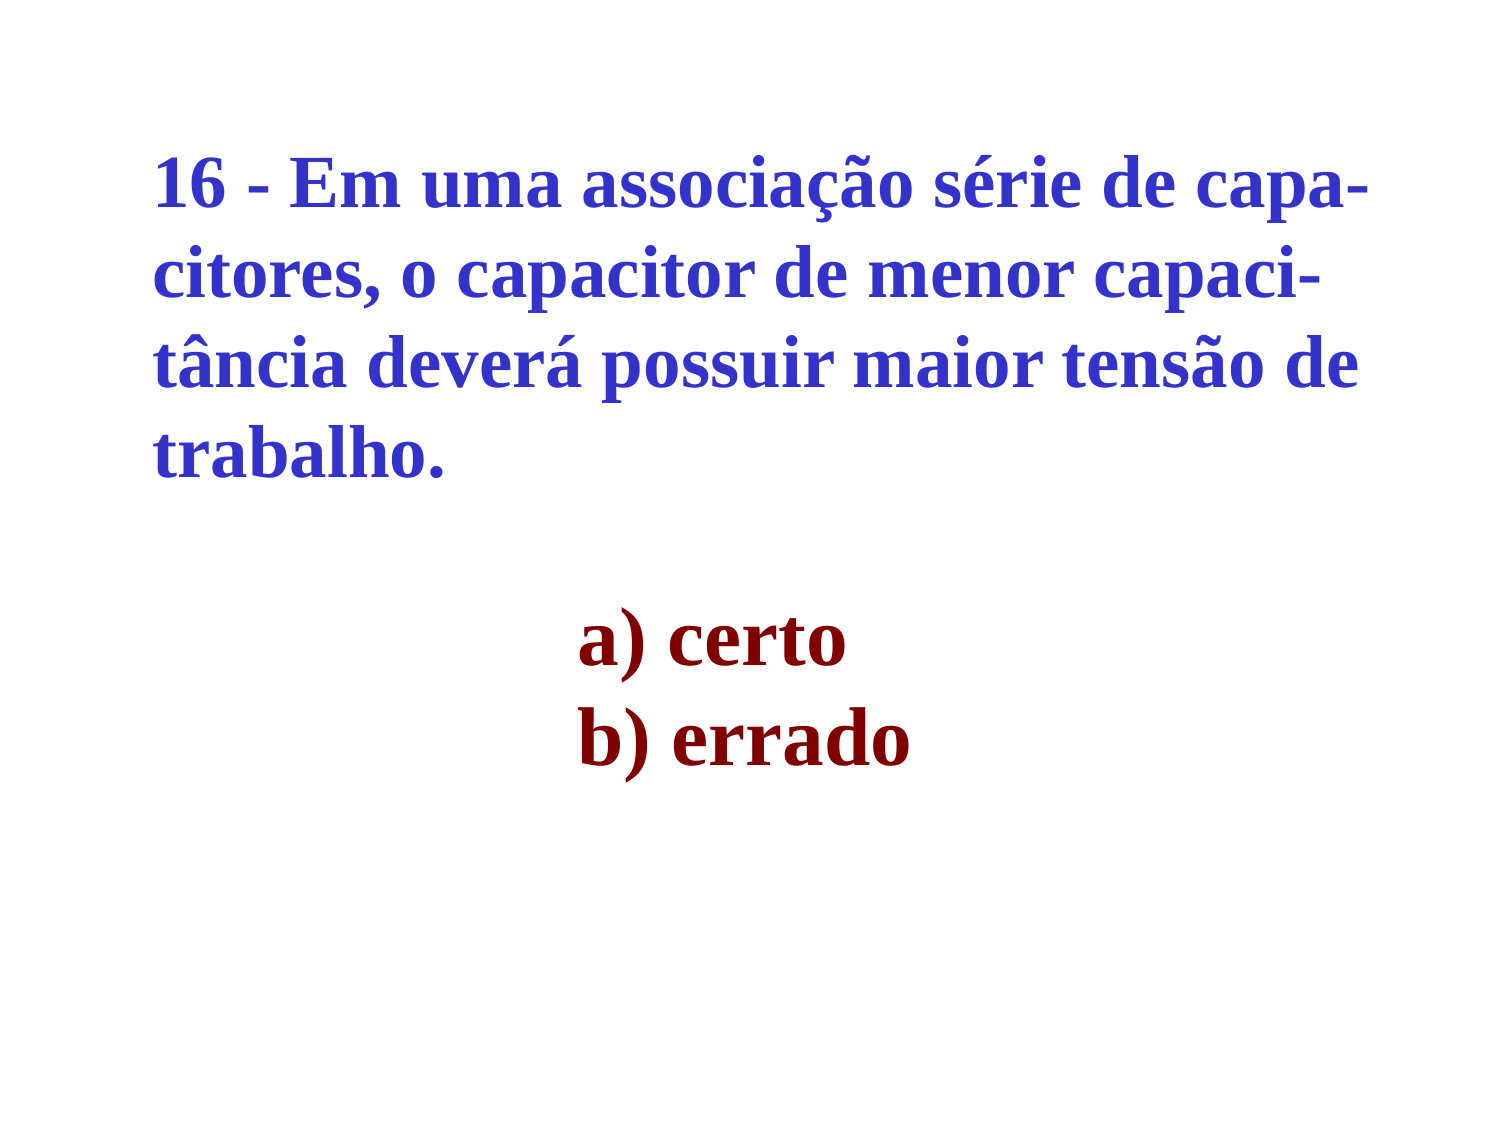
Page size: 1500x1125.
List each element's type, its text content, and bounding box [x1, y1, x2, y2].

text_box a) certo b) errado [562, 574, 1013, 790]
text_box 16 - Em uma associação série de capa- citores, o capacitor de menor capaci- tância deverá possuir maior tensão de trabalho. [137, 124, 1387, 501]
